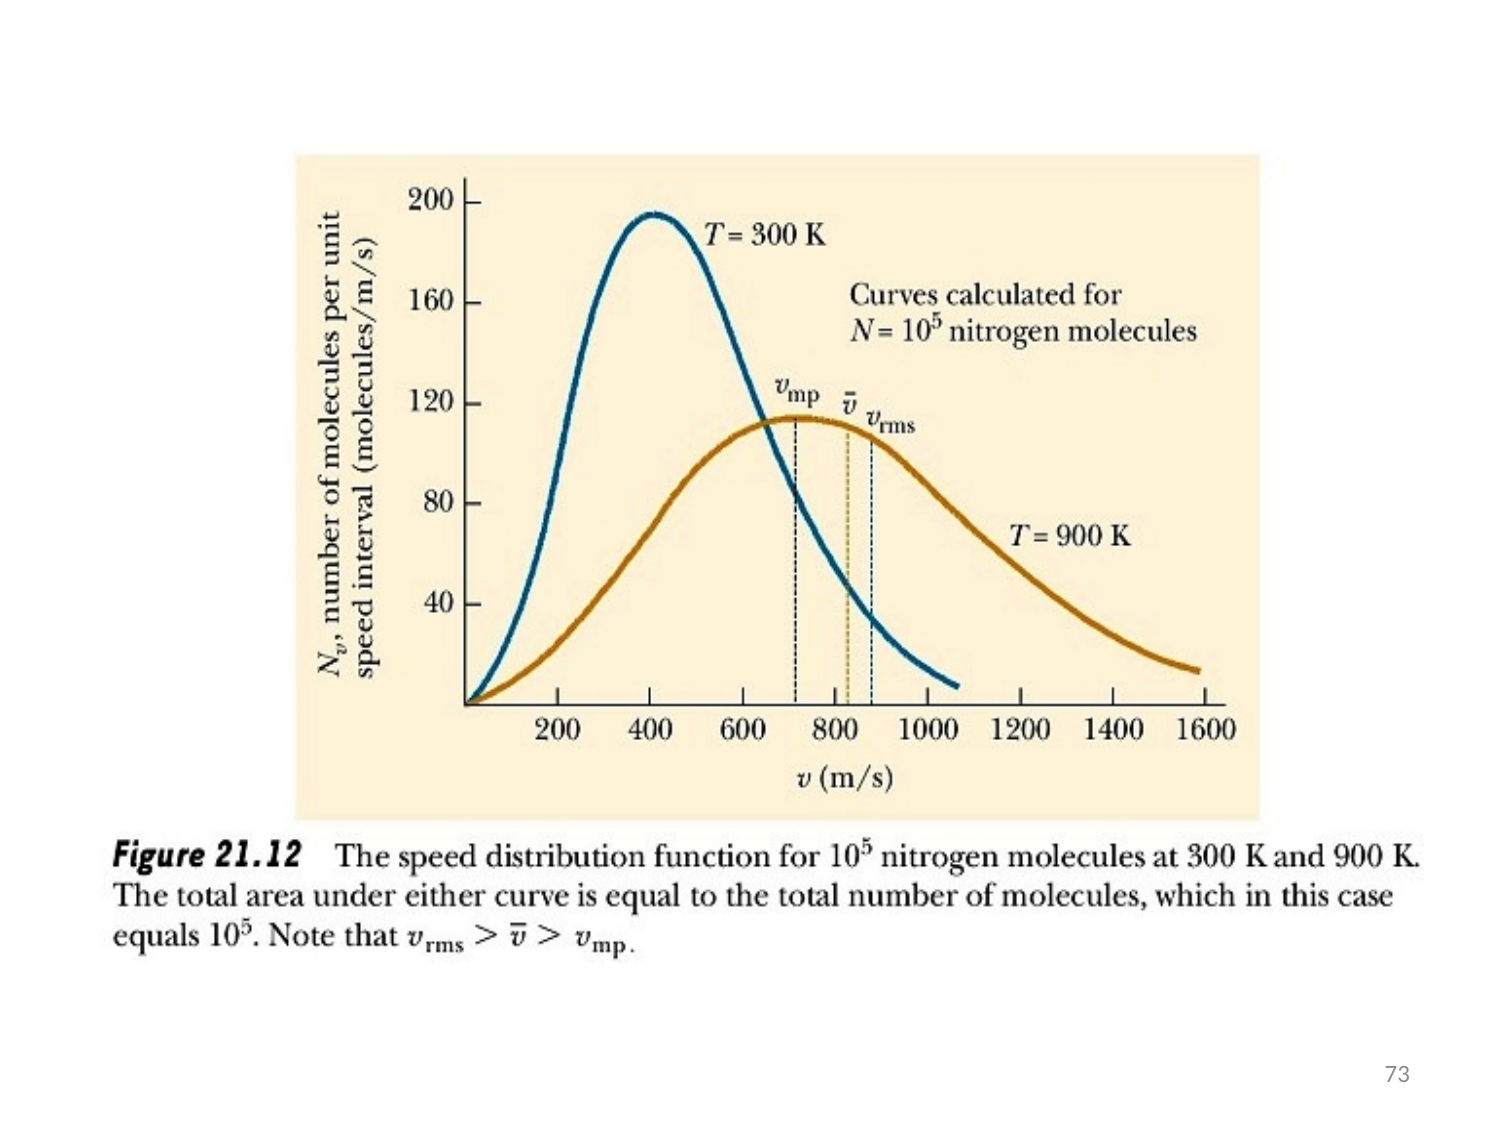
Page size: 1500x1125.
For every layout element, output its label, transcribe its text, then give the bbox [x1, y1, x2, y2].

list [100, 148, 1424, 963]
slide_number 73 [1074, 1042, 1425, 1103]
